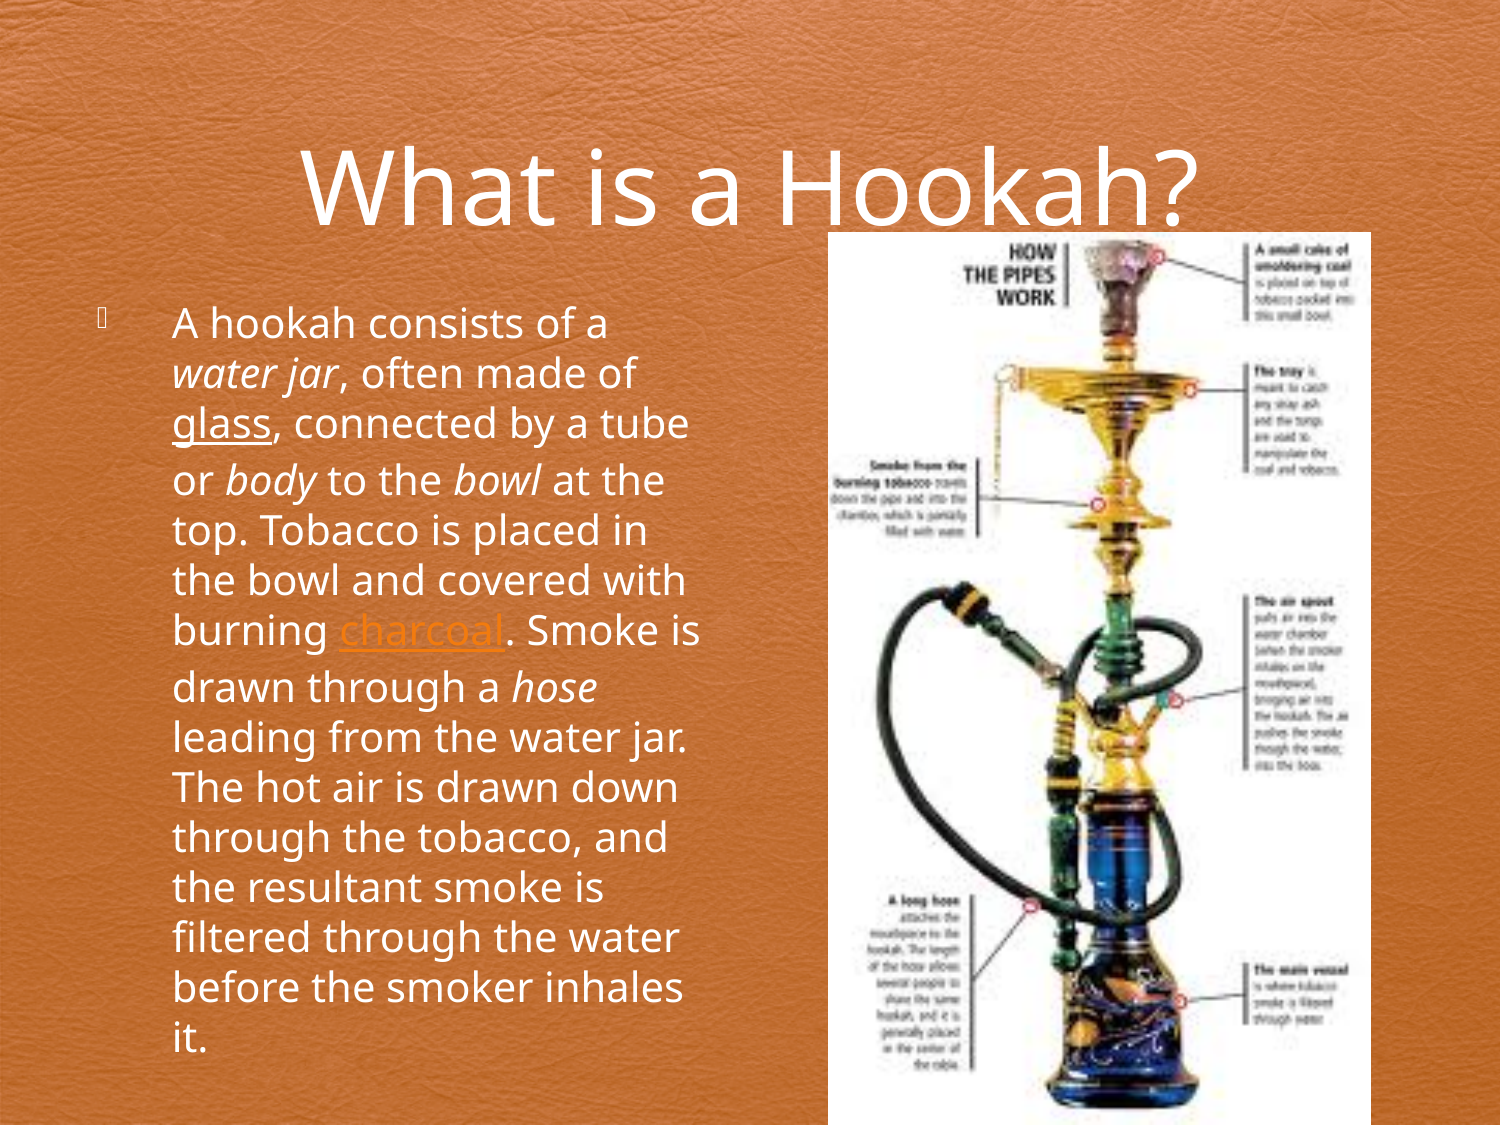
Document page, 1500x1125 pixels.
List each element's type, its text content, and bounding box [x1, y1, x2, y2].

title What is a Hookah? [81, 15, 1419, 254]
picture [827, 231, 1373, 1125]
list A hookah consists of a water jar, often made of glass, connected by a tube or body to the bowl at the top. Tobacco is placed in the bowl and covered with burning charcoal. Smoke is drawn through a hose leading from the water jar. The hot air is drawn down through the tobacco, and the resultant smoke is filtered through the water before the smoker inhales it. [81, 288, 738, 1006]
